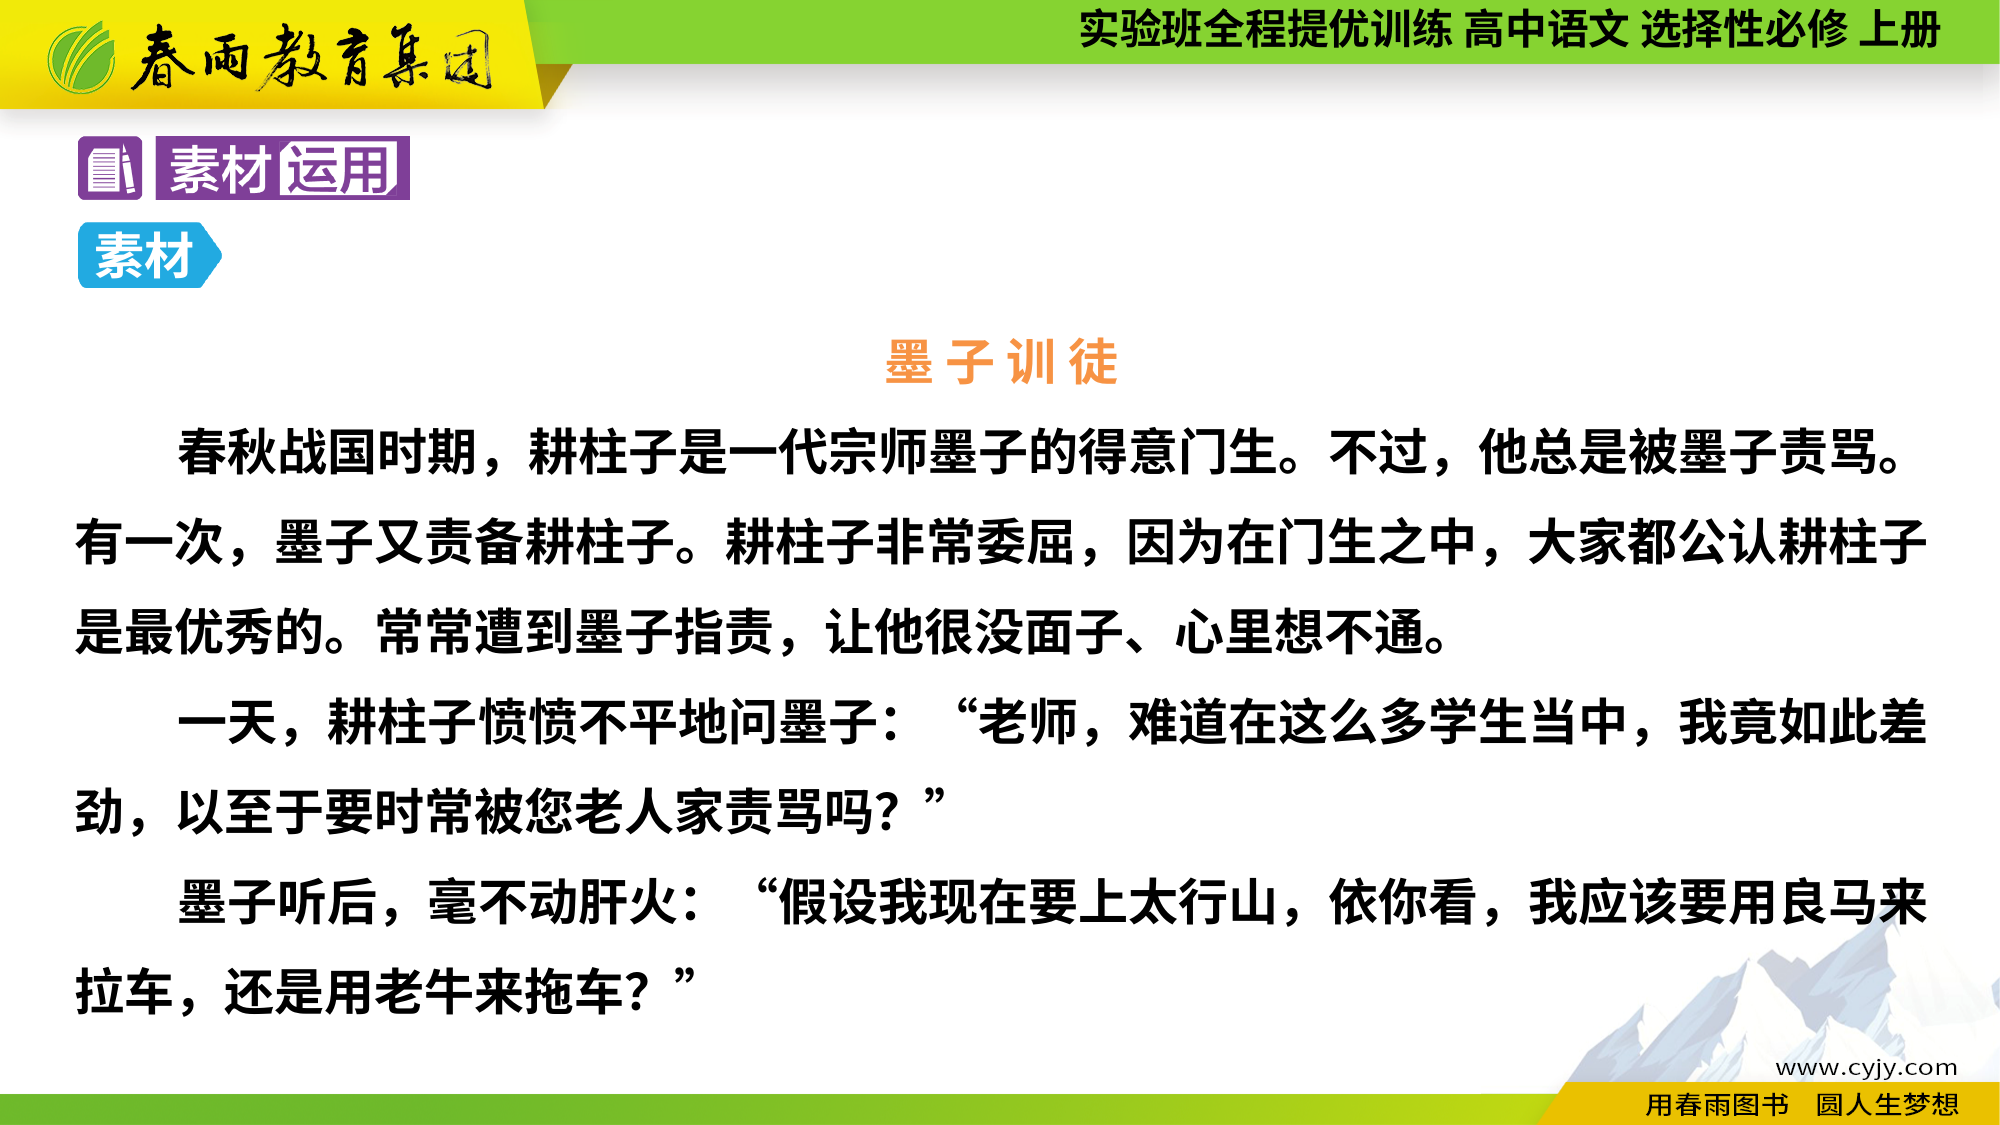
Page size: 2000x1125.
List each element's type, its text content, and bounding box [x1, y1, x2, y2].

list 墨 子 训 徒 春秋战国时期，耕柱子是一代宗师墨子的得意门生。不过，他总是被墨子责骂。有一次，墨子又责备耕柱子。耕柱子非常委屈，因为在门生之中，大家都公认耕柱子是最优秀的。常常遭到墨子指责，让他很没面子、心里想不通。 一天，耕柱子愤愤不平地问墨子：“老师，难道在这么多学生当中，我竟如此差劲，以至于要时常被您老人家责骂吗？” 墨子听后，毫不动肝火：“假设我现在要上太行山，依你看，我应该要用良马来拉车，还是用老牛来拖车？” [59, 292, 1944, 1035]
picture [0, 0, 2000, 1125]
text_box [78, 217, 222, 294]
